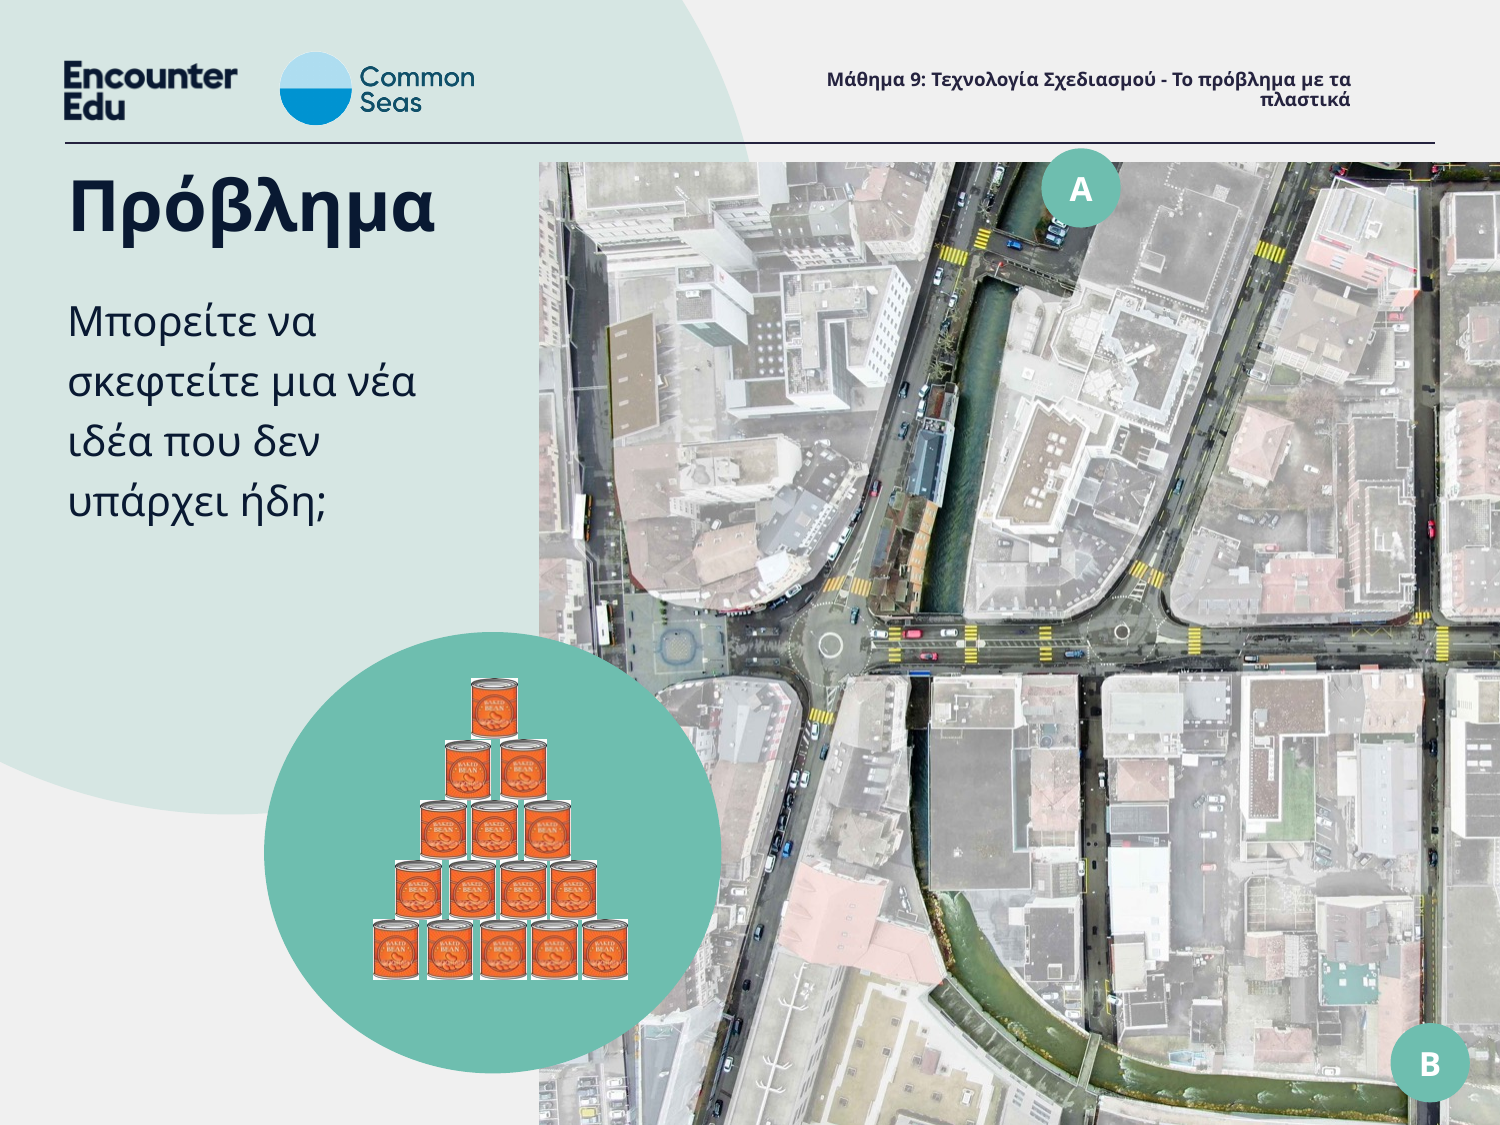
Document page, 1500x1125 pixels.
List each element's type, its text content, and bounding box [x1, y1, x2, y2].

picture [272, 49, 482, 128]
title Μάθημα 9: Τεχνολογία Σχεδιασμού - Το πρόβλημα με τα πλαστικά [749, 67, 1359, 114]
text_box [264, 632, 538, 1074]
picture [538, 162, 1500, 1125]
list Πρόβλημα [59, 162, 538, 388]
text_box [372, 678, 628, 980]
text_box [1390, 1022, 1471, 1103]
list Μπορείτε να σκεφτείτε μια νέα ιδέα που δεν υπάρχει ήδη; [59, 276, 478, 675]
picture [60, 59, 243, 122]
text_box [1041, 148, 1121, 228]
